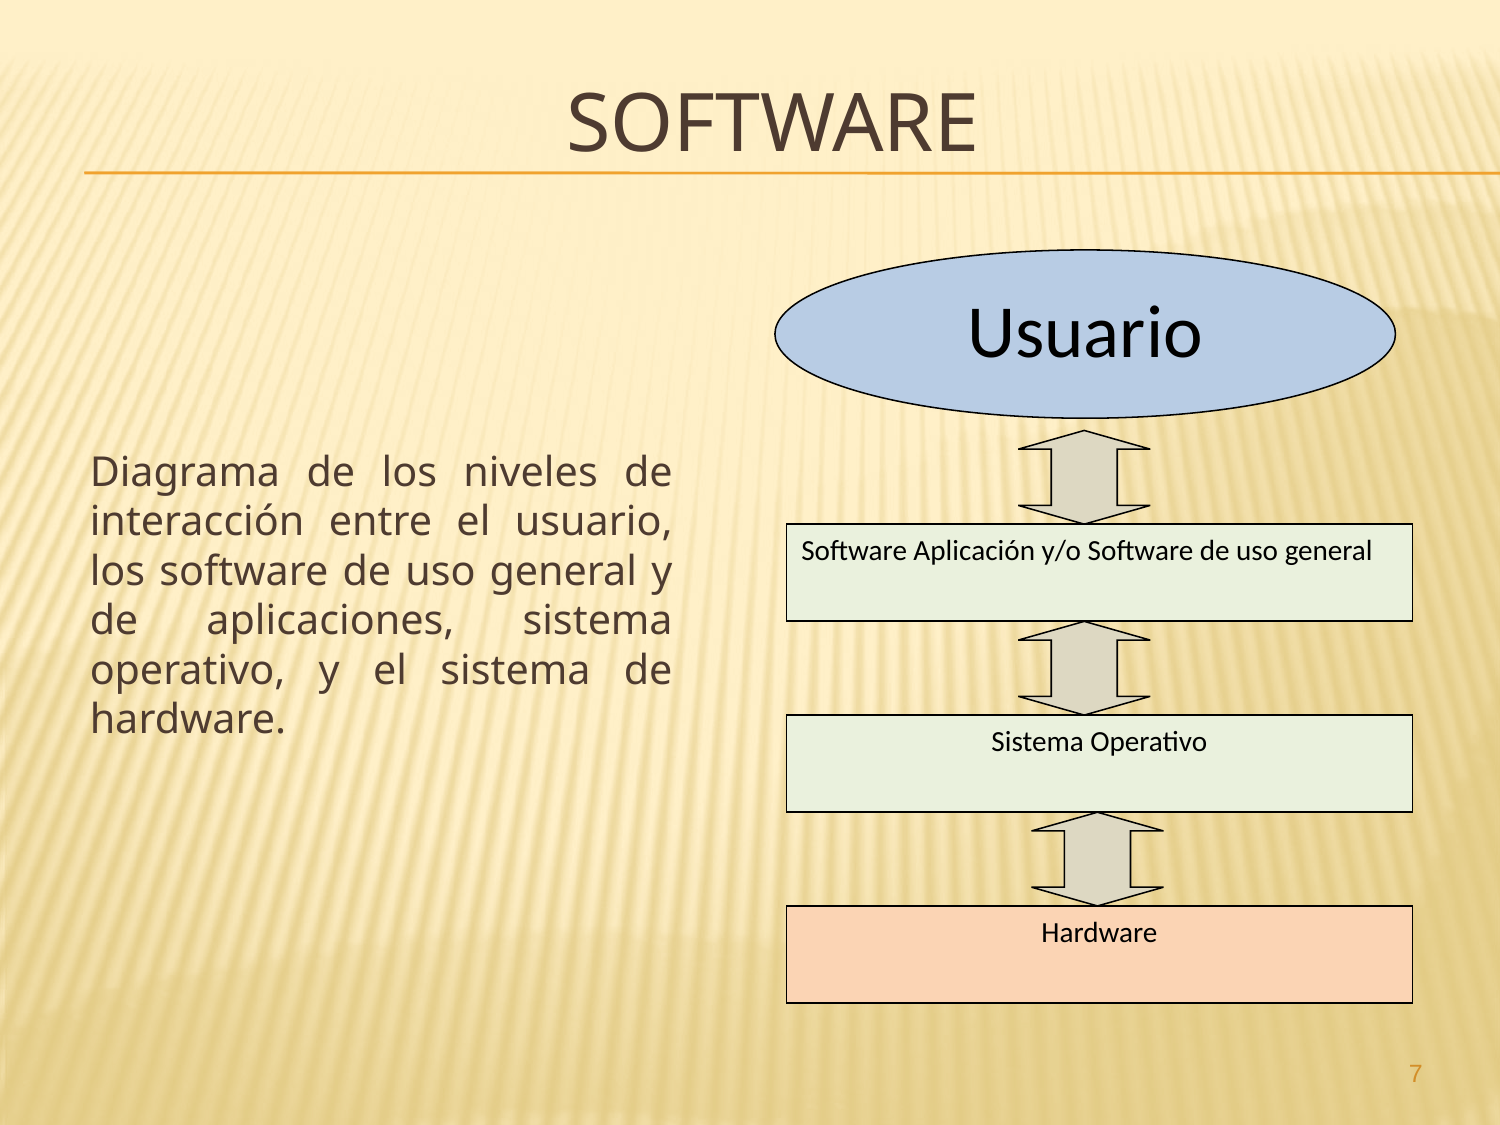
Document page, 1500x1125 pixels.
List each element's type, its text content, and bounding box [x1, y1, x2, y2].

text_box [774, 249, 1413, 1004]
list Diagrama de los niveles de interacción entre el usuario, los software de uso general y de aplicaciones, sistema operativo, y el sistema de hardware. [75, 437, 688, 750]
title Software [87, 62, 1438, 175]
slide_number 7 [1087, 1050, 1438, 1125]
